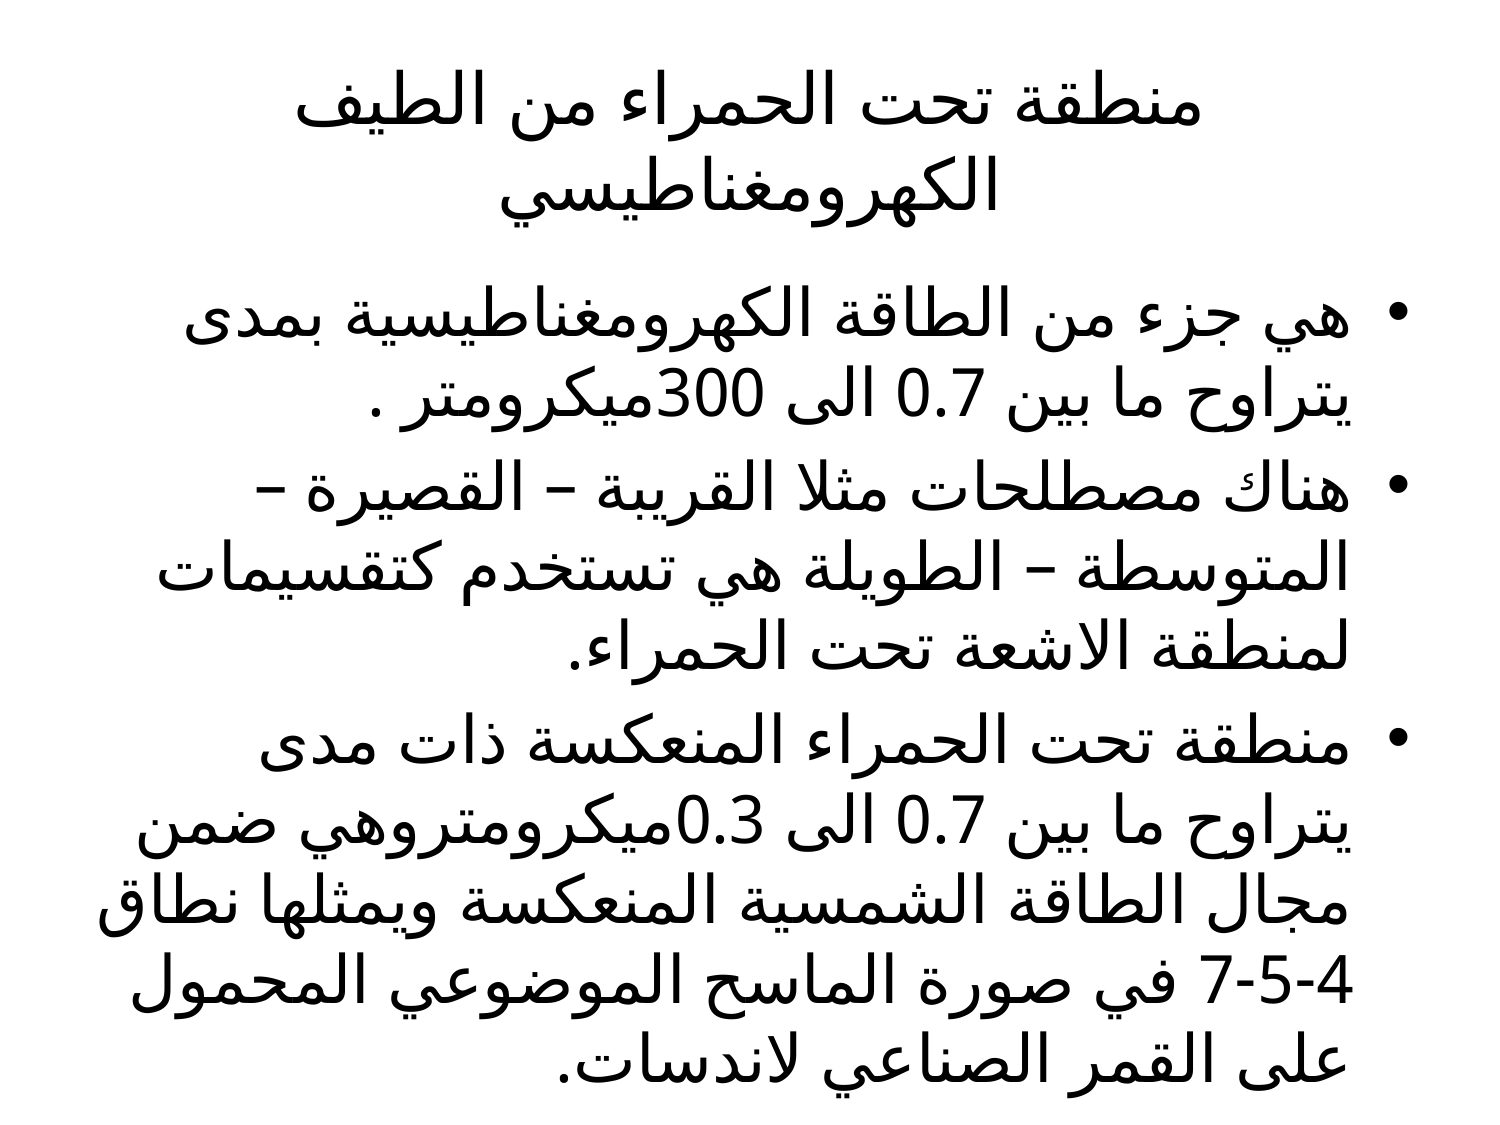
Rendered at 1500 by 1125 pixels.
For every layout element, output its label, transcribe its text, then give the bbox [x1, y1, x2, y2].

list هي جزء من الطاقة الكهرومغناطيسية بمدى يتراوح ما بين 0.7 الى 300ميكرومتر . هناك مصطلحات مثلا القريبة – القصيرة – المتوسطة – الطويلة هي تستخدم كتقسيمات لمنطقة الاشعة تحت الحمراء. منطقة تحت الحمراء المنعكسة ذات مدى يتراوح ما بين 0.7 الى 0.3ميكرومتروهي ضمن مجال الطاقة الشمسية المنعكسة ويمثلها نطاق 4-5-7 في صورة الماسح الموضوعي المحمول على القمر الصناعي لاندسات. [75, 262, 1425, 1005]
title منطقة تحت الحمراء من الطيف الكهرومغناطيسي [75, 45, 1425, 233]
